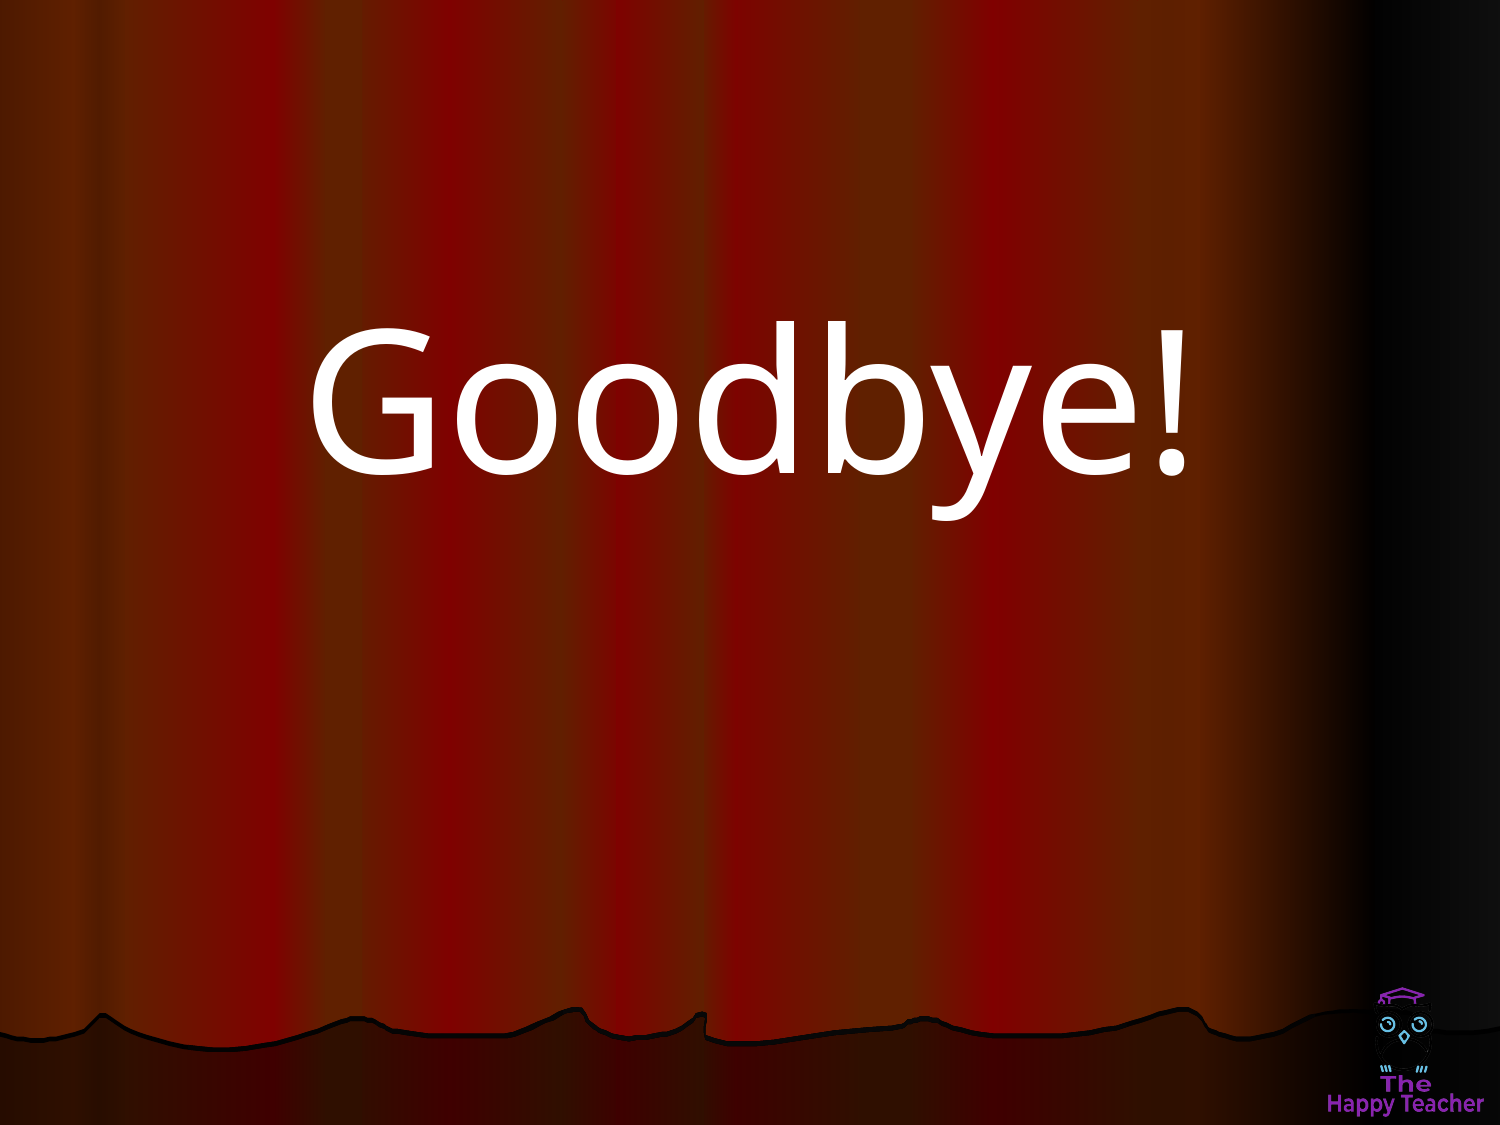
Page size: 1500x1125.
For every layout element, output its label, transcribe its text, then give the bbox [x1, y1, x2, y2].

picture [1328, 987, 1484, 1117]
title Goodbye! [74, 45, 1426, 742]
